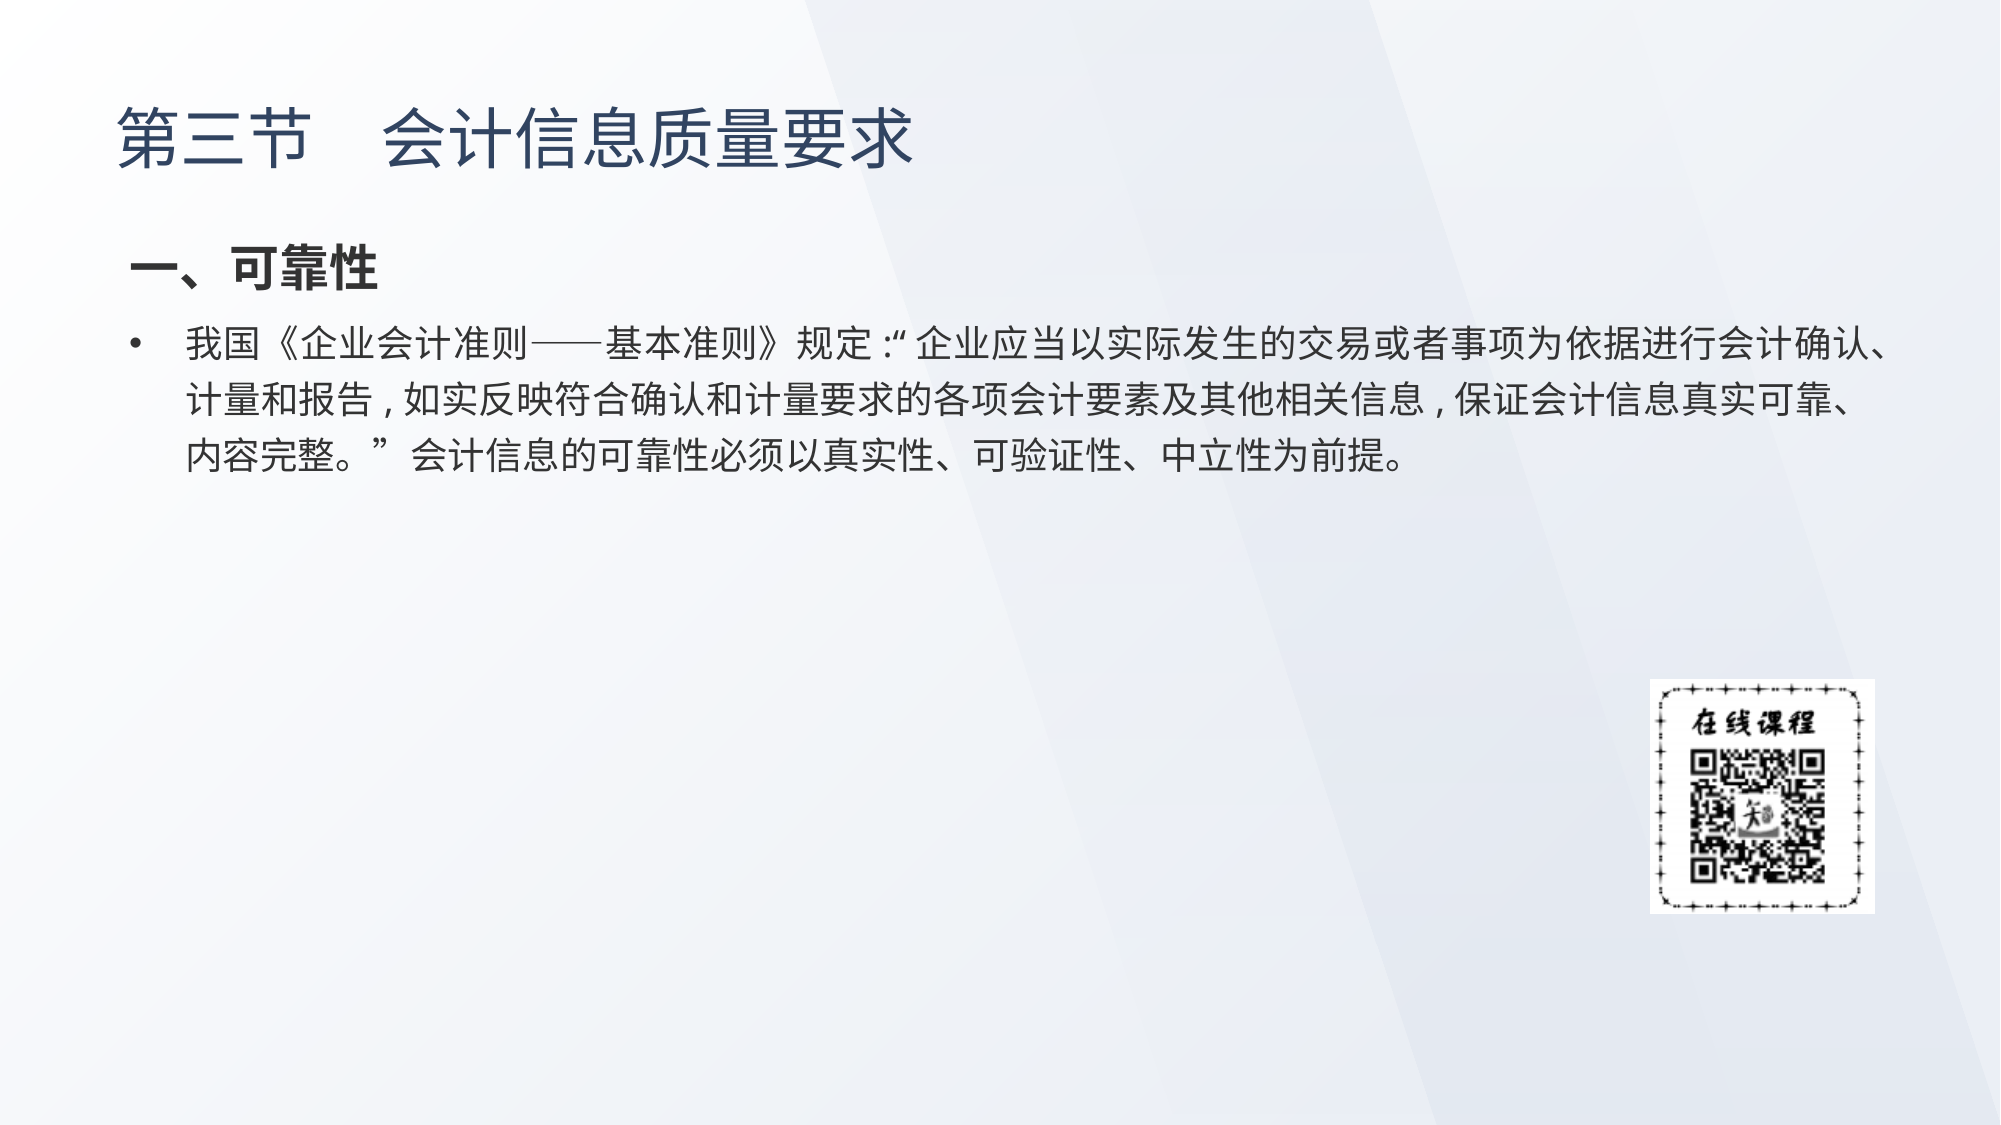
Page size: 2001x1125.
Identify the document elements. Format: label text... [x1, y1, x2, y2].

title 第三节 会计信息质量要求 [114, 59, 1886, 178]
picture [1649, 679, 1875, 915]
text_box 一、可靠性 我国《企业会计准则——基本准则》规定:“企业应当以实际发生的交易或者事项为依据进行会计确认、计量和报告,如实反映符合确认和计量要求的各项会计要素及其他相关信息,保证会计信息真实可靠、内容完整。”会计信息的可靠性必须以真实性、可验证性、中立性为前提。 [114, 213, 1886, 1013]
